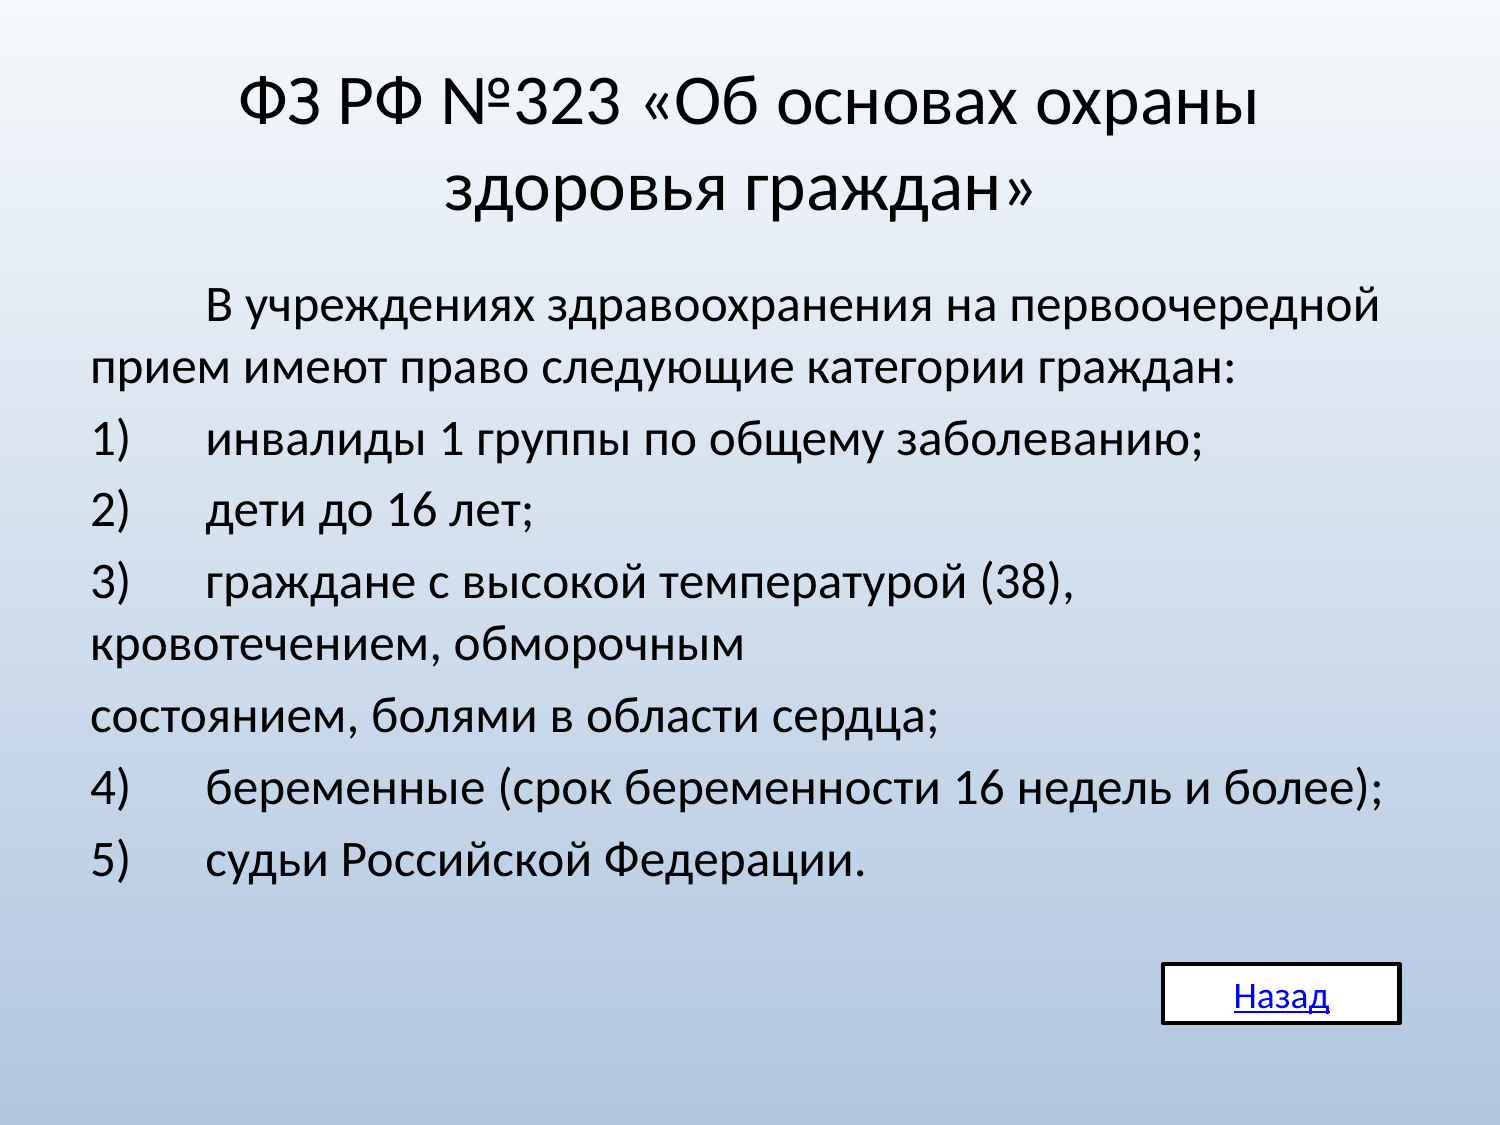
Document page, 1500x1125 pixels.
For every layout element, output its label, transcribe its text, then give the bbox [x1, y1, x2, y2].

list В учреждениях здравоохранения на первоочередной прием имеют право следующие категории граждан: 1) инвалиды 1 группы по общему заболеванию; 2) дети до 16 лет; 3) граждане с высокой температурой (38), кровотечением, обморочным состоянием, болями в области сердца; 4) беременные (срок беременности 16 недель и более); 5) судьи Российской Федерации. [75, 262, 1425, 1005]
text_box Назад [1161, 962, 1402, 1025]
title ФЗ РФ №323 «Об основах охраны здоровья граждан» [75, 45, 1425, 233]
